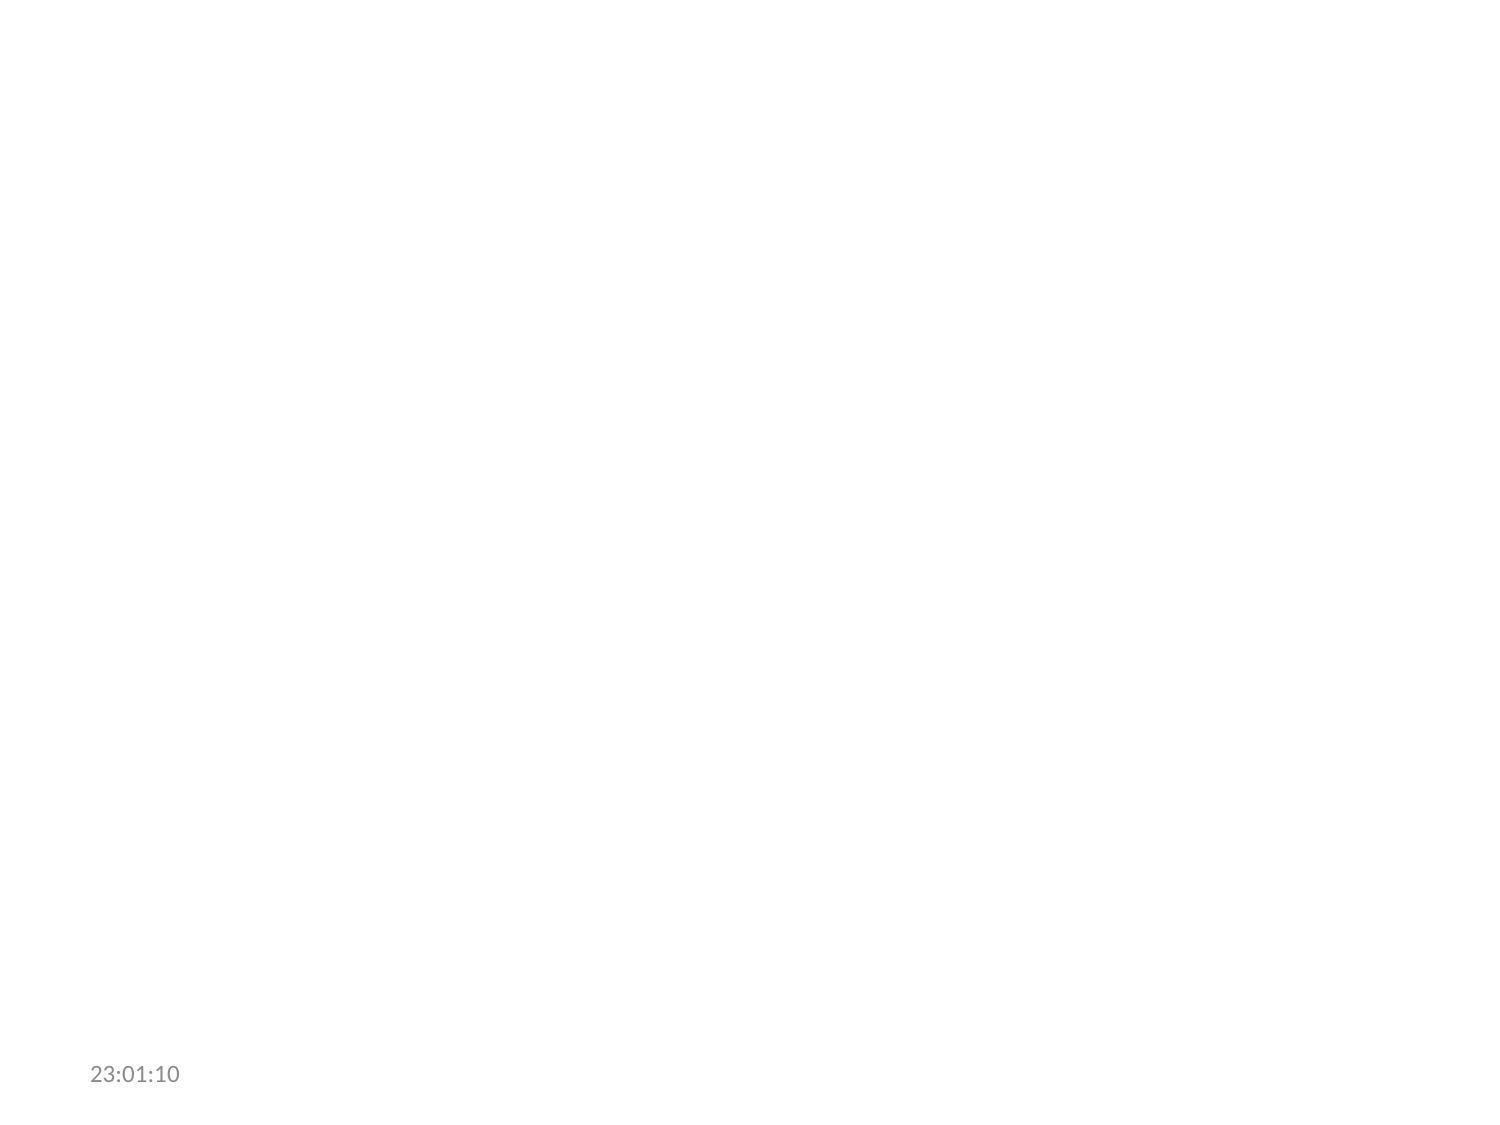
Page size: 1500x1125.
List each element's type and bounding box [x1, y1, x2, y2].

slide_number [75, 1042, 425, 1103]
